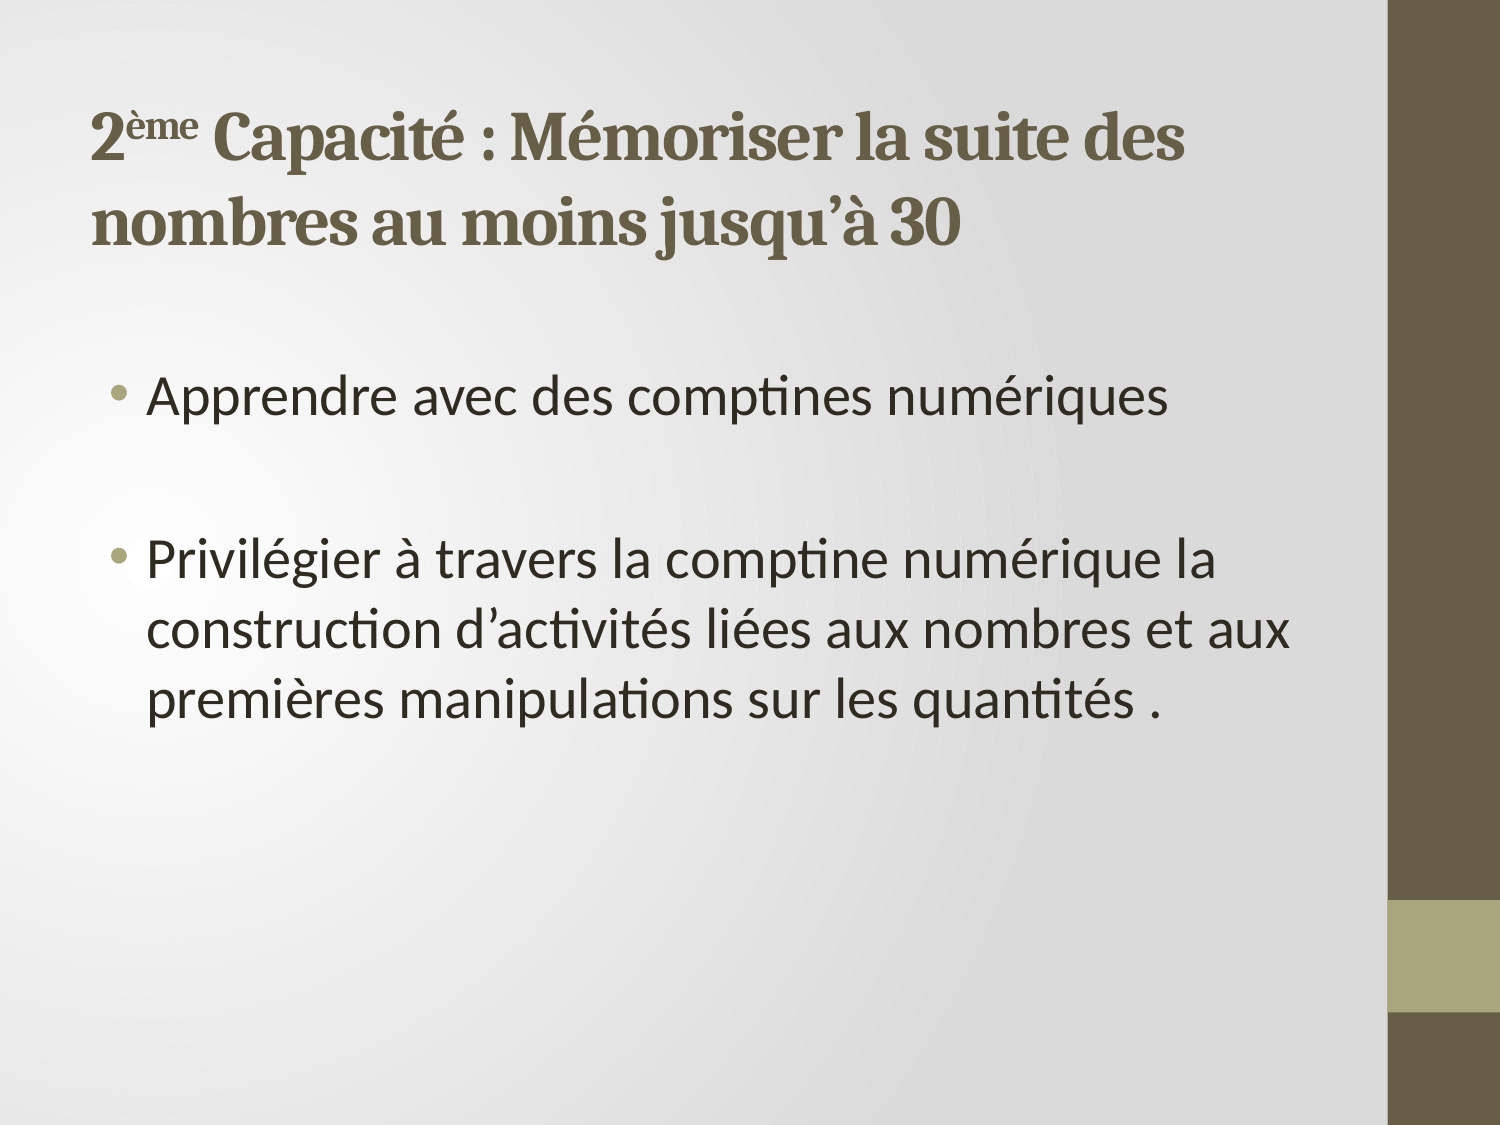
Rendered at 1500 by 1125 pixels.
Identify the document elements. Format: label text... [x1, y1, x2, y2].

list Apprendre avec des comptines numériques Privilégier à travers la comptine numérique la construction d’activités liées aux nombres et aux premières manipulations sur les quantités . [75, 350, 1325, 1039]
title 2ème Capacité : Mémoriser la suite des nombres au moins jusqu’à 30 [75, 81, 1325, 269]
